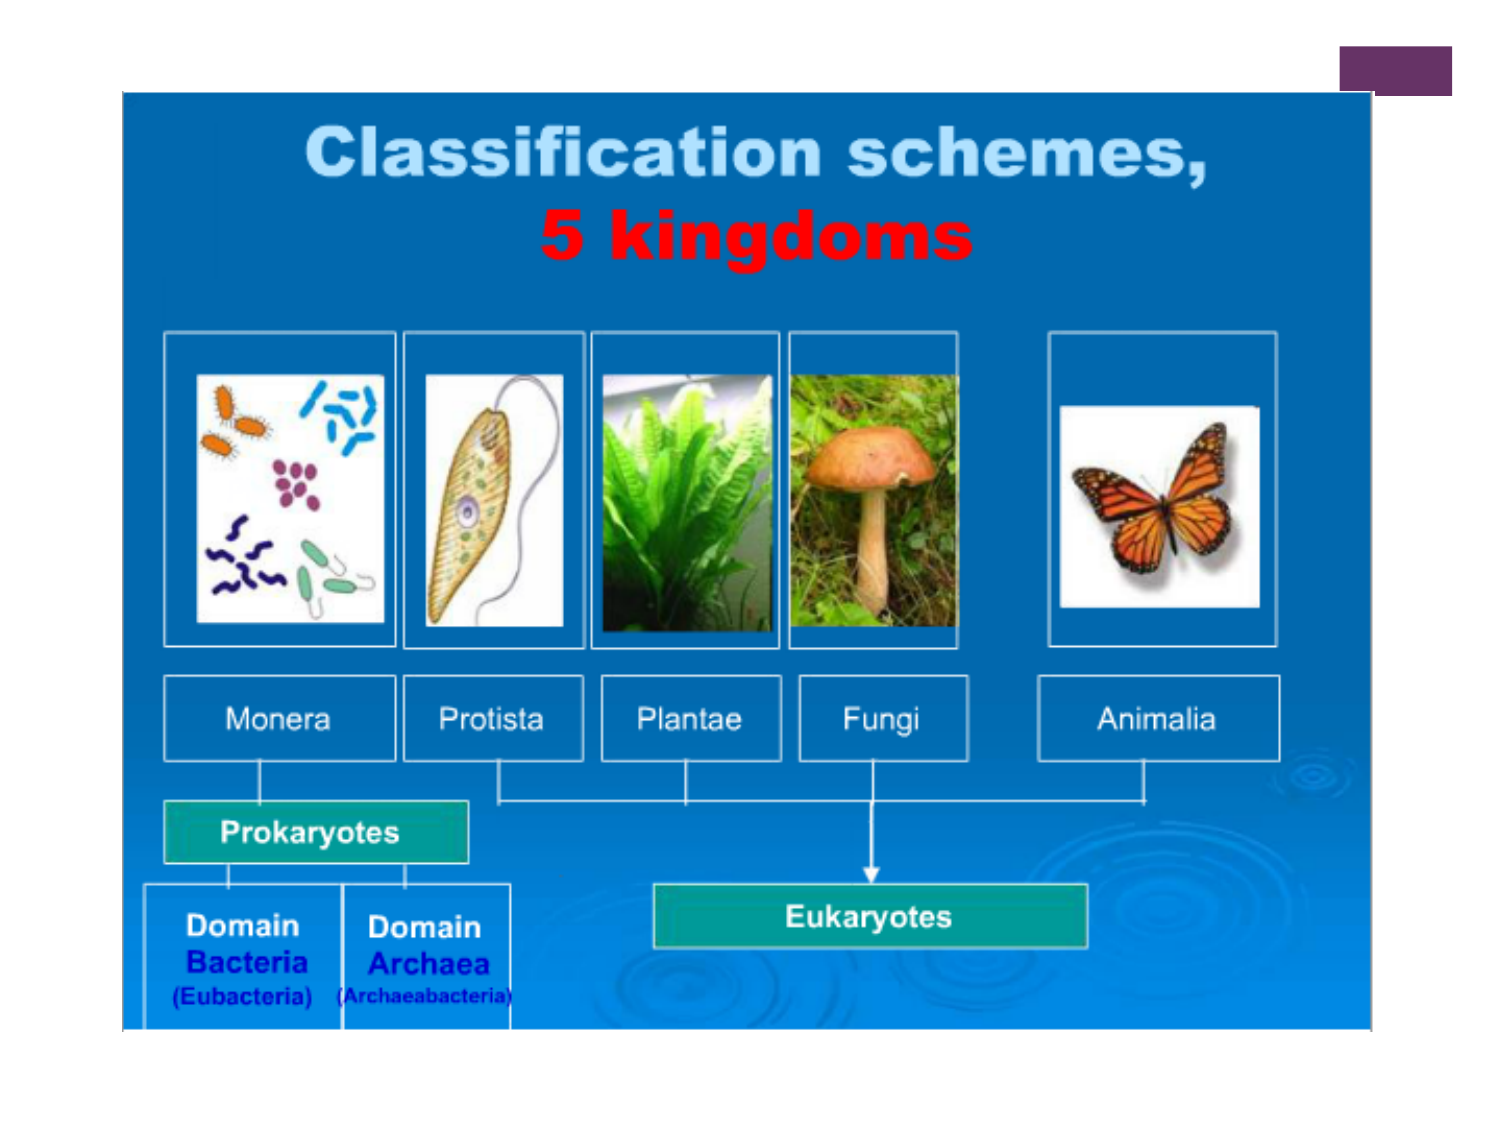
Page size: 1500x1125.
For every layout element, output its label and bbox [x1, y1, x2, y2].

picture [122, 91, 1376, 1032]
